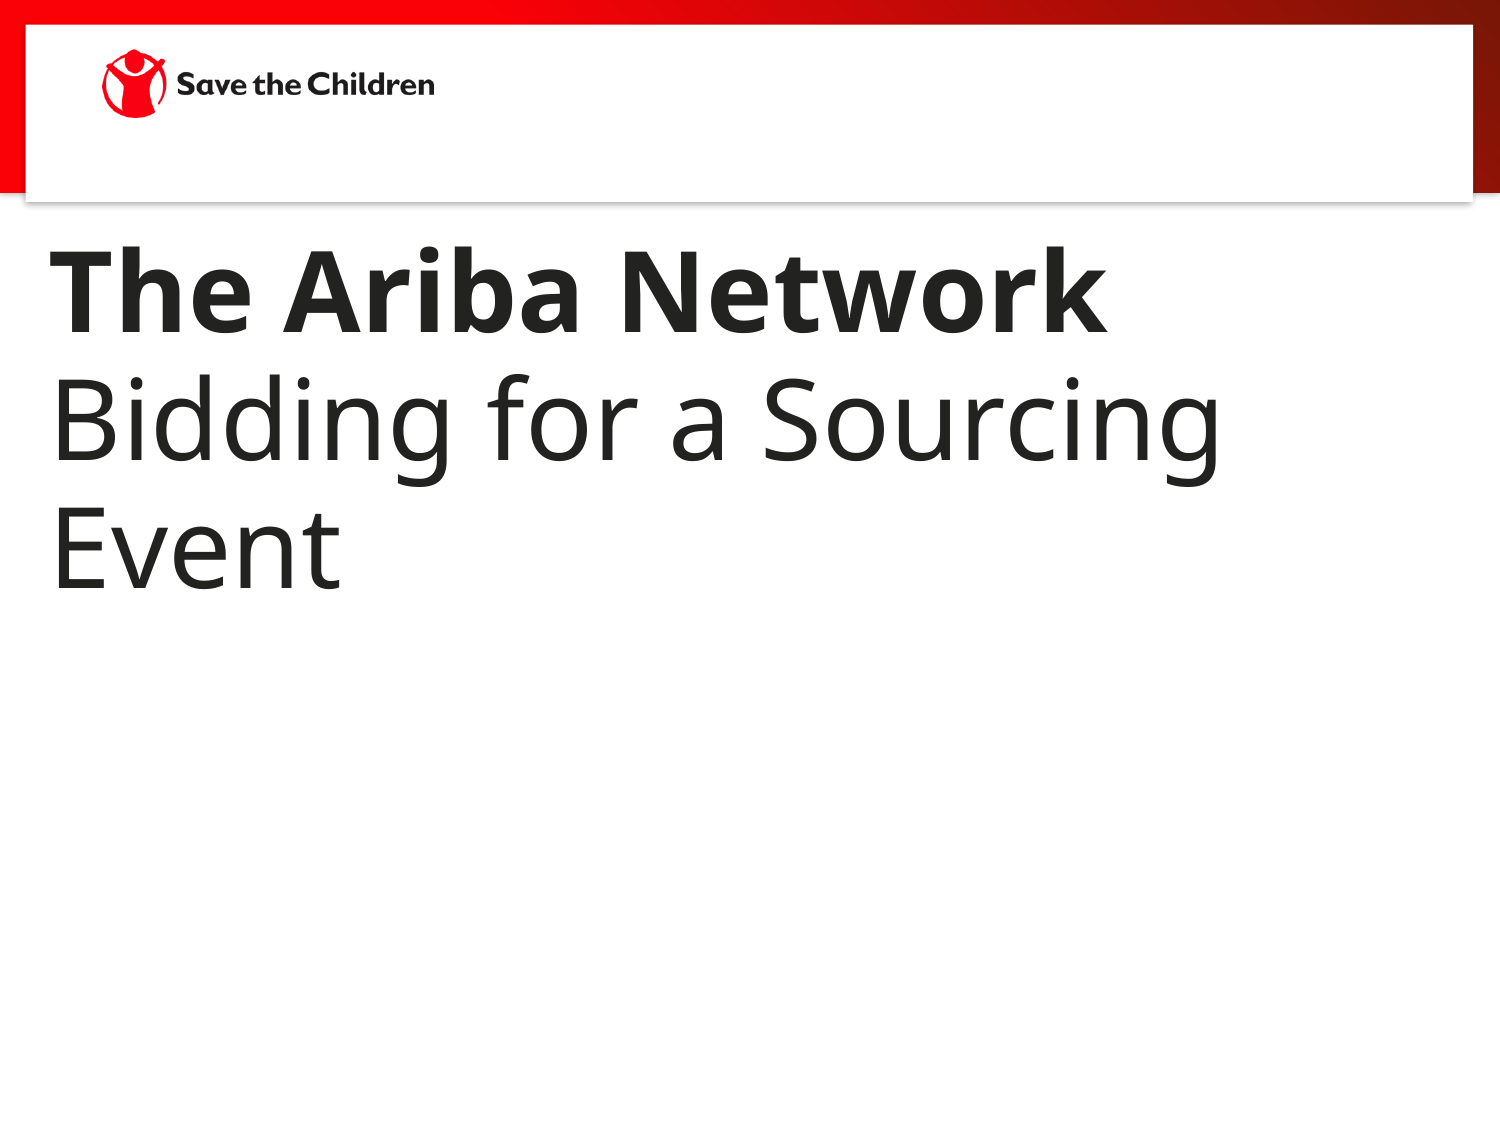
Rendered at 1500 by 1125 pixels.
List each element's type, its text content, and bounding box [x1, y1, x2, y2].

picture [102, 49, 434, 118]
title The Ariba Network Bidding for a Sourcing Event [49, 229, 1374, 396]
